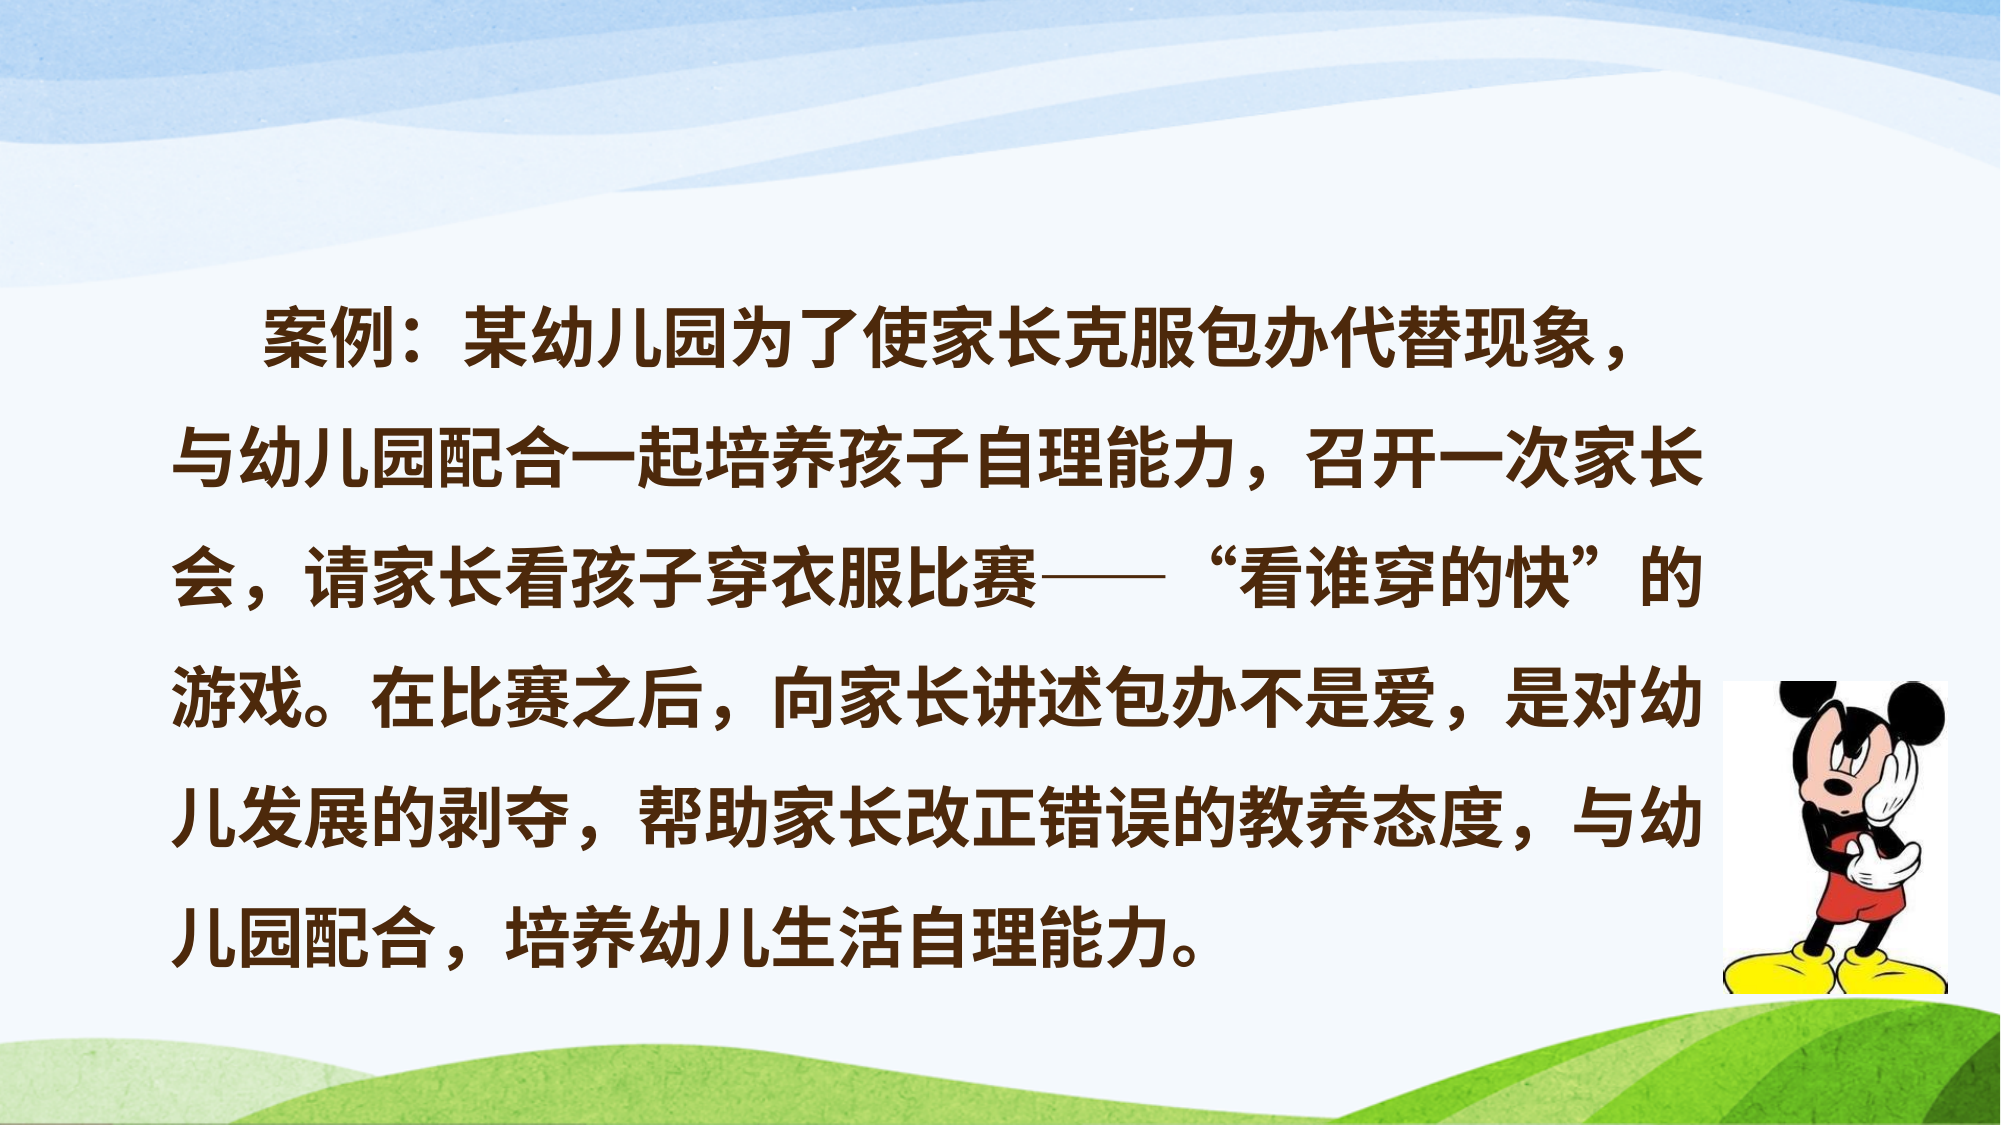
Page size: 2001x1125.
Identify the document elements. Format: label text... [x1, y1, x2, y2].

title 案例：某幼儿园为了使家长克服包办代替现象，与幼儿园配合一起培养孩子自理能力，召开一次家长会，请家长看孩子穿衣服比赛——“看谁穿的快”的游戏。在比赛之后，向家长讲述包办不是爱，是对幼儿发展的剥夺，帮助家长改正错误的教养态度，与幼儿园配合，培养幼儿生活自理能力。 [155, 783, 1723, 984]
picture [0, 0, 2001, 1125]
